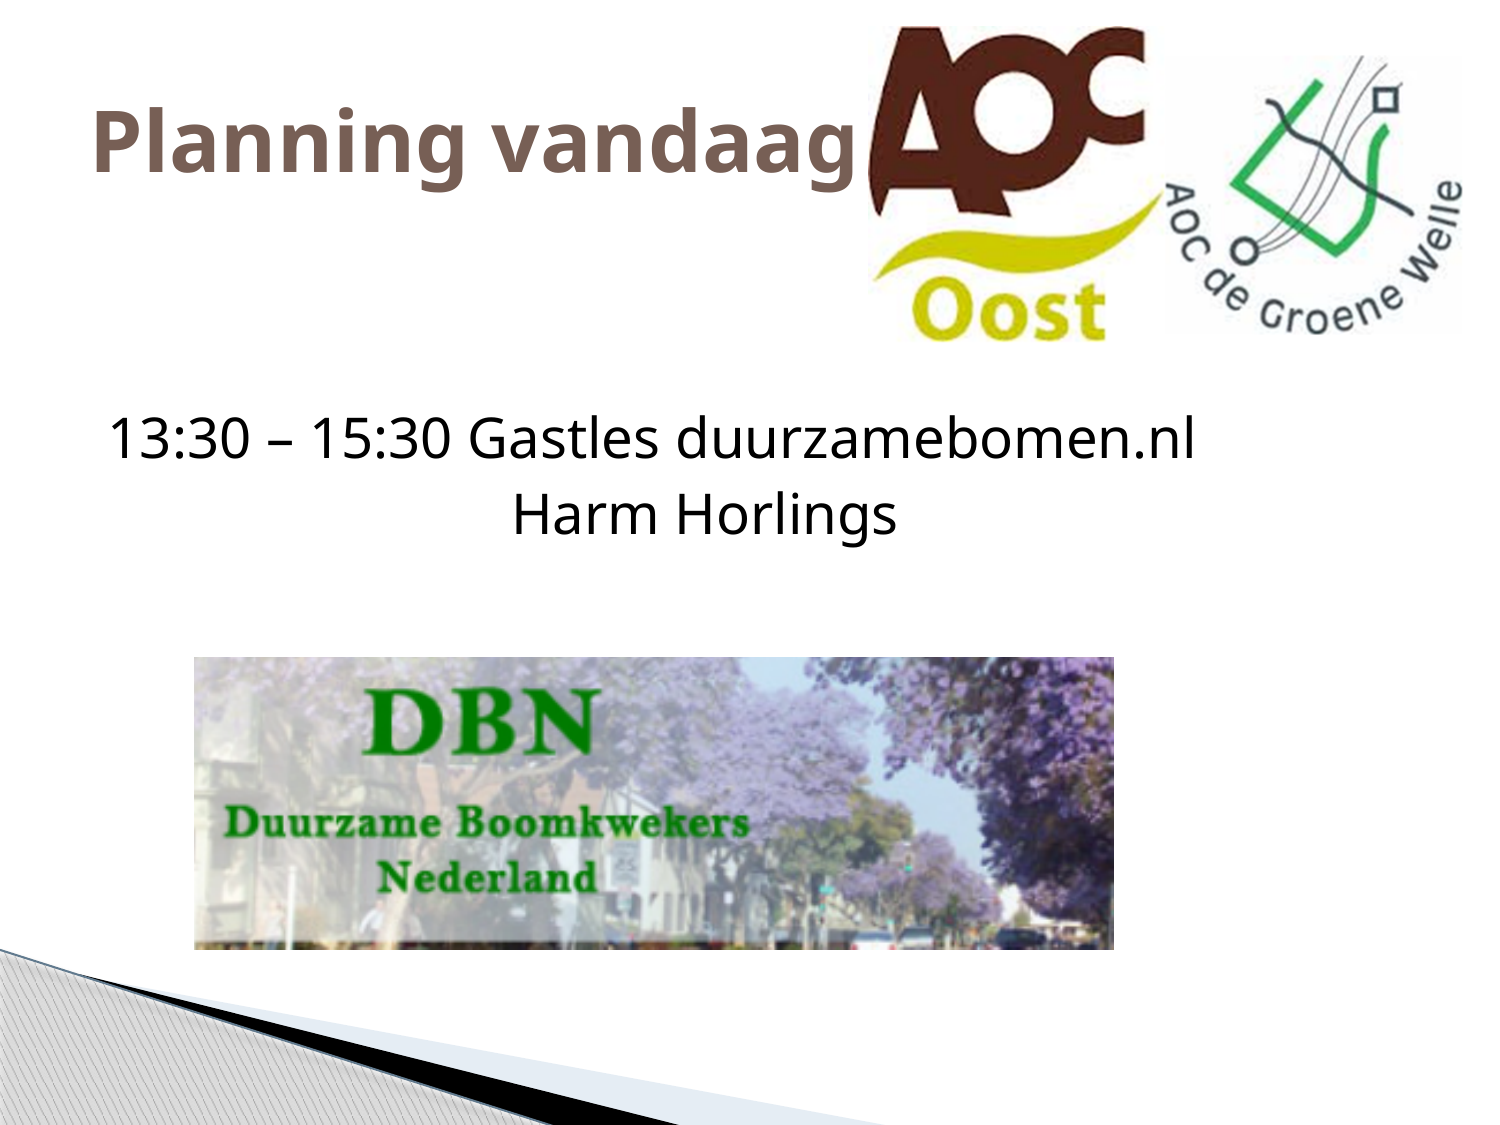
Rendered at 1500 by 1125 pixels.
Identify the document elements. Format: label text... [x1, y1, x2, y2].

title Planning vandaag [75, 45, 862, 233]
picture [867, 26, 1473, 365]
list 13:30 – 15:30 Gastles duurzamebomen.nl Harm Horlings [75, 243, 1425, 986]
picture [194, 657, 1114, 951]
